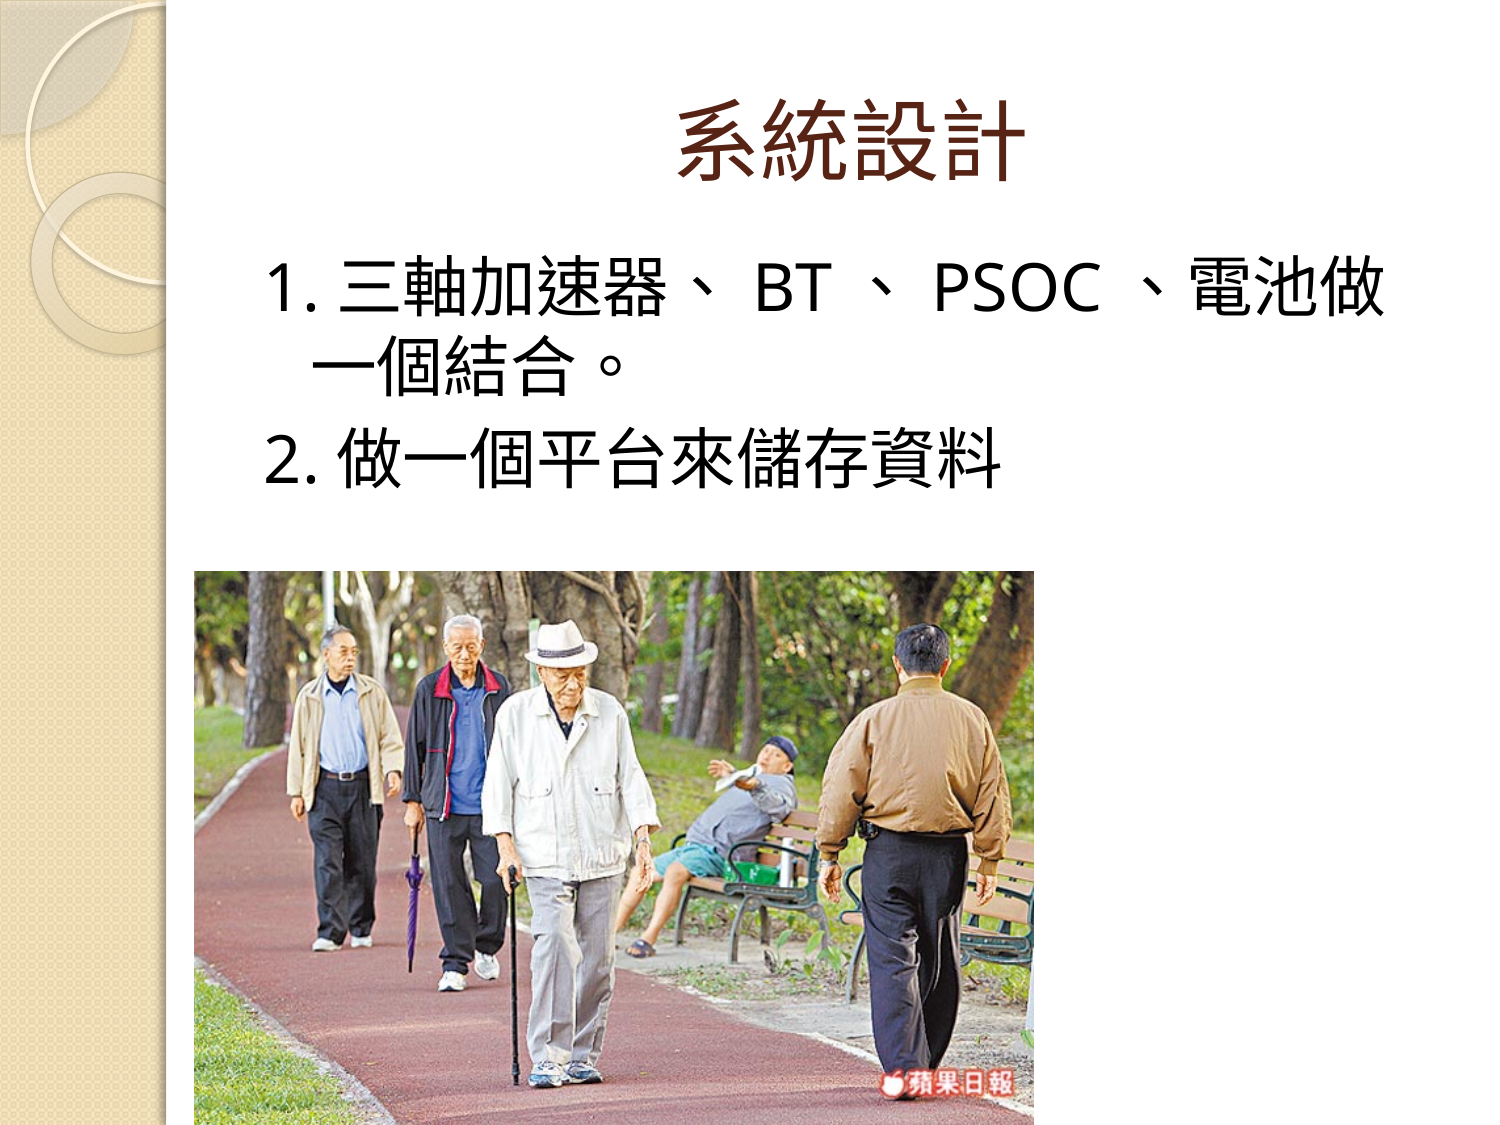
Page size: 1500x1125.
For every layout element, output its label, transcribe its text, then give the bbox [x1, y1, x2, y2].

picture [194, 571, 1034, 1125]
list 1.三軸加速器、BT、PSOC、電池做一個結合。 2.做一個平台來儲存資料 [235, 237, 1466, 1025]
title 系統設計 [235, 45, 1466, 233]
